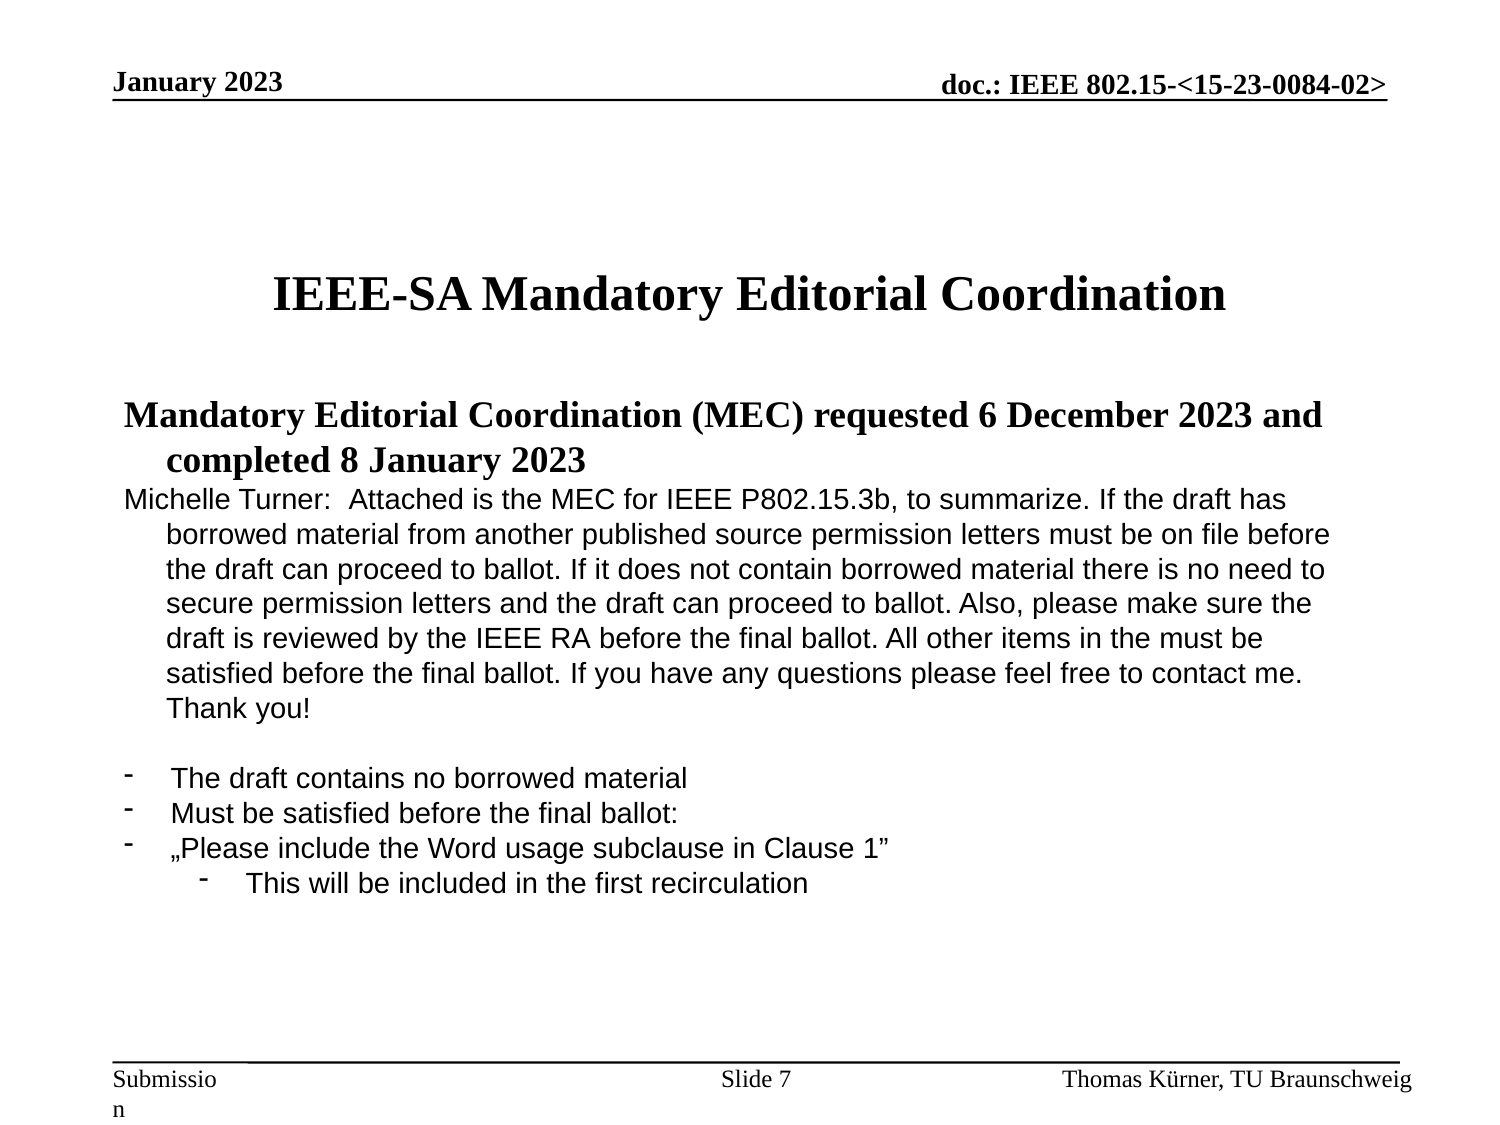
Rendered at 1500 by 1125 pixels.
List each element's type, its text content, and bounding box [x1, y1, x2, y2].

text_box Mandatory Editorial Coordination (MEC) requested 6 December 2023 and completed 8 January 2023 Michelle Turner: Attached is the MEC for IEEE P802.15.3b, to summarize. If the draft has borrowed material from another published source permission letters must be on file before the draft can proceed to ballot. If it does not contain borrowed material there is no need to secure permission letters and the draft can proceed to ballot. Also, please make sure the draft is reviewed by the IEEE RA before the final ballot. All other items in the must be satisfied before the final ballot. If you have any questions please feel free to contact me. Thank you! The draft contains no borrowed material Must be satisfied before the final ballot: „Please include the Word usage subclause in Clause 1” This will be included in the first recirculation [112, 384, 1387, 891]
footer Thomas Kürner, TU Braunschweig [900, 1062, 1413, 1093]
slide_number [112, 62, 375, 98]
slide_number Slide 7 [712, 1062, 800, 1093]
text_box IEEE-SA Mandatory Editorial Coordination [112, 224, 1387, 356]
